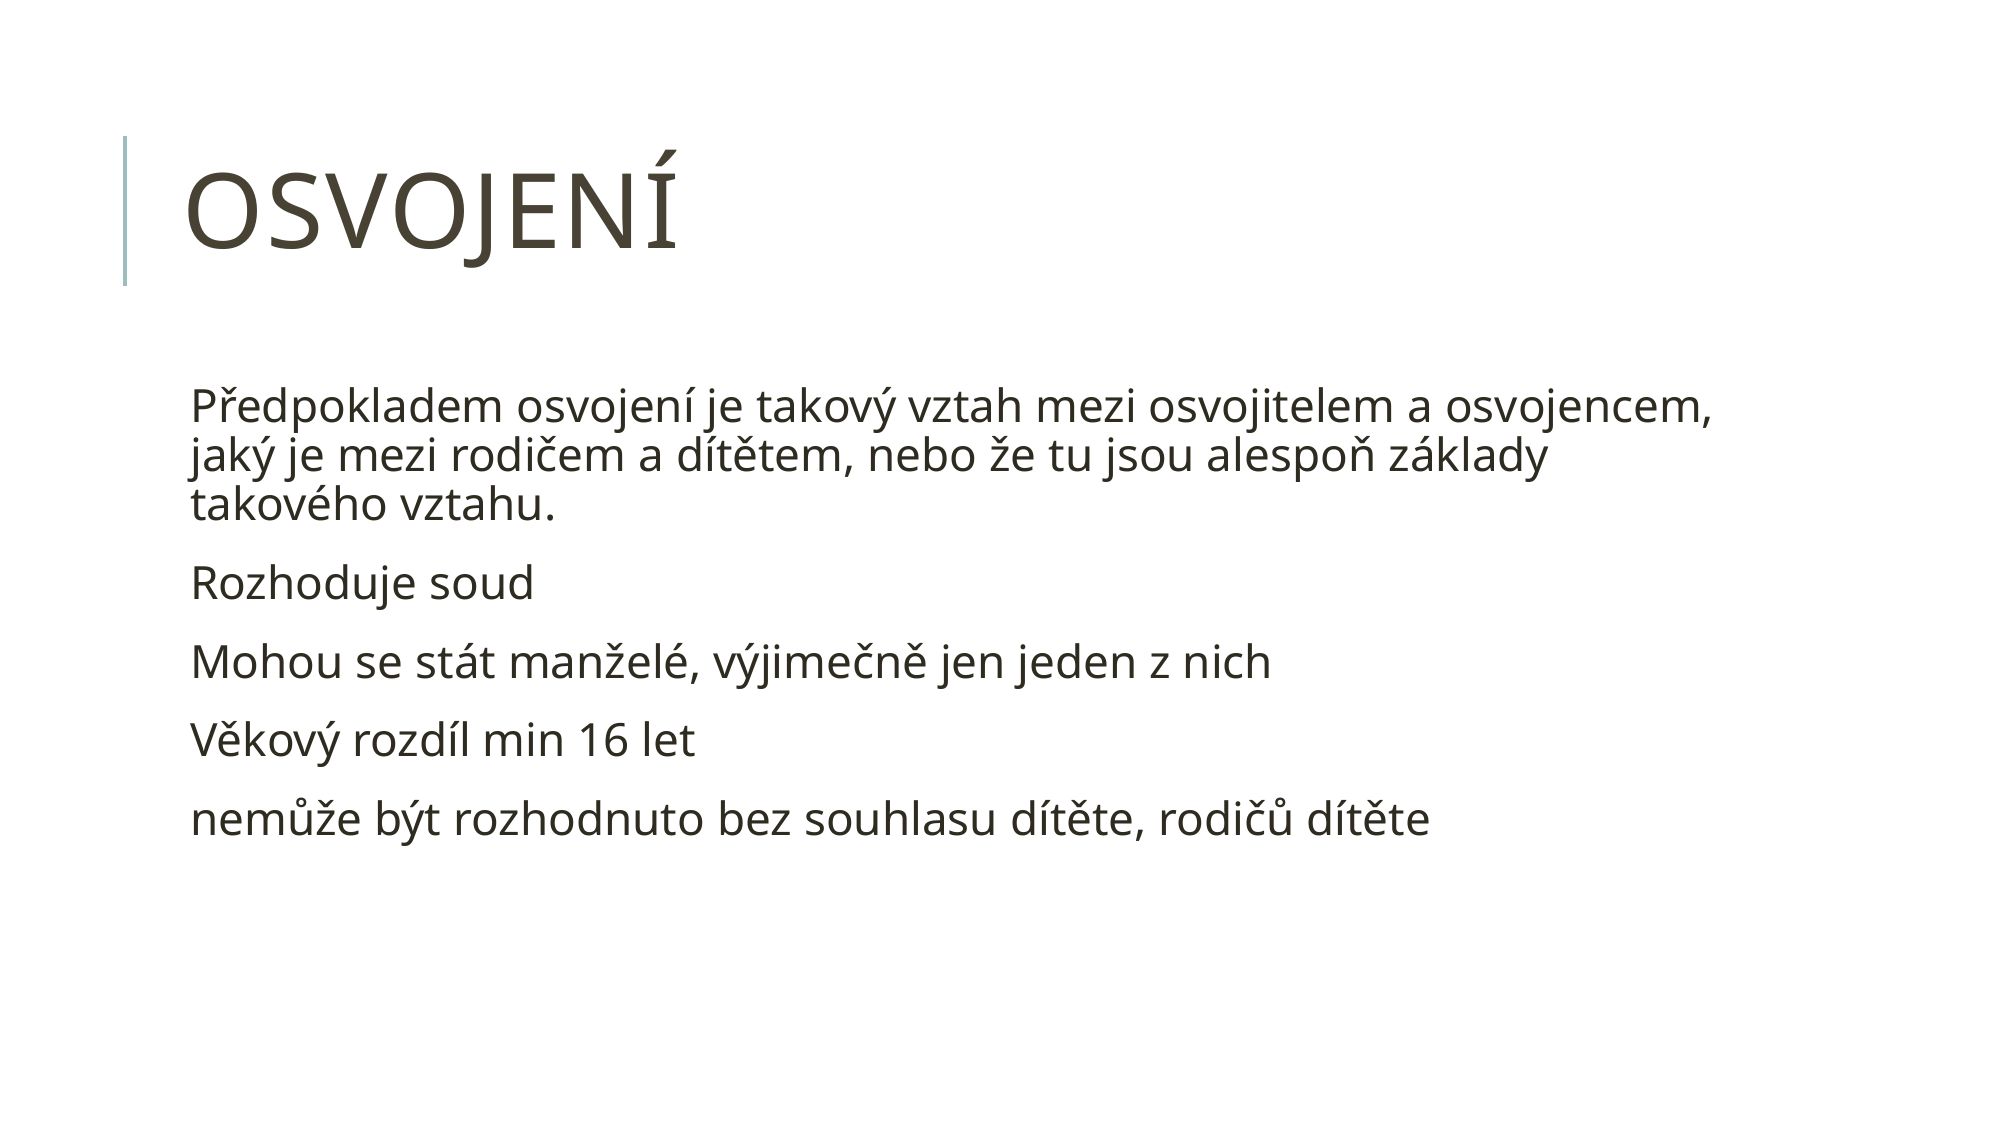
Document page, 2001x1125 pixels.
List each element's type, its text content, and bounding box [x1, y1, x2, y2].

list Předpokladem osvojení je takový vztah mezi osvojitelem a osvojencem, jaký je mezi rodičem a dítětem, nebo že tu jsou alespoň základy takového vztahu. Rozhoduje soud Mohou se stát manželé, výjimečně jen jeden z nich Věkový rozdíl min 16 let nemůže být rozhodnuto bez souhlasu dítěte, rodičů dítěte [168, 375, 1763, 1035]
title Osvojení [168, 96, 1763, 342]
